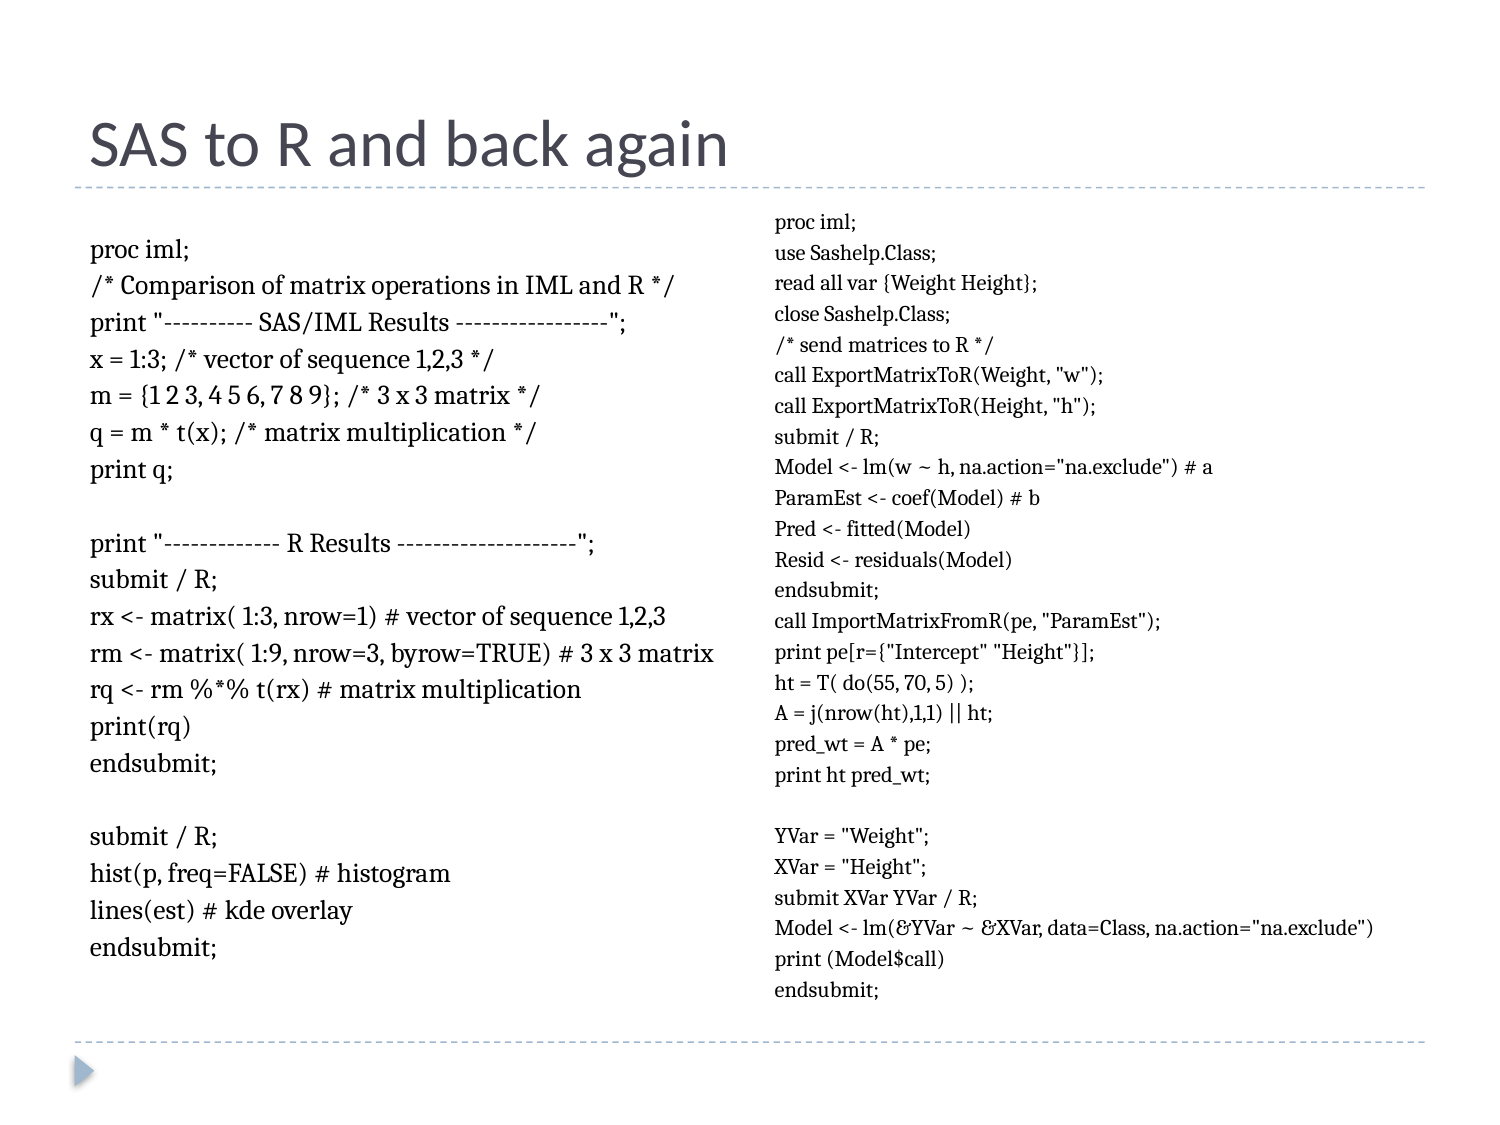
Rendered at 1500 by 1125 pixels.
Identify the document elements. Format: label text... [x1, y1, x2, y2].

title SAS to R and back again [75, 37, 1425, 188]
list proc iml; use Sashelp.Class; read all var {Weight Height}; close Sashelp.Class; /* send matrices to R */ call ExportMatrixToR(Weight, "w"); call ExportMatrixToR(Height, "h"); submit / R; Model <- lm(w ~ h, na.action="na.exclude") # a ParamEst <- coef(Model) # b Pred <- fitted(Model) Resid <- residuals(Model) endsubmit; call ImportMatrixFromR(pe, "ParamEst"); print pe[r={"Intercept" "Height"}]; ht = T( do(55, 70, 5) ); A = j(nrow(ht),1,1) || ht; pred_wt = A * pe; print ht pred_wt; YVar = "Weight"; XVar = "Height"; submit XVar YVar / R; Model <- lm(&YVar ~ &XVar, data=Class, na.action="na.exclude") print (Model$call) endsubmit; [759, 199, 1423, 1010]
list proc iml; /* Comparison of matrix operations in IML and R */ print "---------- SAS/IML Results -----------------"; x = 1:3; /* vector of sequence 1,2,3 */ m = {1 2 3, 4 5 6, 7 8 9}; /* 3 x 3 matrix */ q = m * t(x); /* matrix multiplication */ print q; print "------------- R Results --------------------"; submit / R; rx <- matrix( 1:3, nrow=1) # vector of sequence 1,2,3 rm <- matrix( 1:9, nrow=3, byrow=TRUE) # 3 x 3 matrix rq <- rm %*% t(rx) # matrix multiplication print(rq) endsubmit; submit / R; hist(p, freq=FALSE) # histogram lines(est) # kde overlay endsubmit; [75, 200, 738, 1010]
